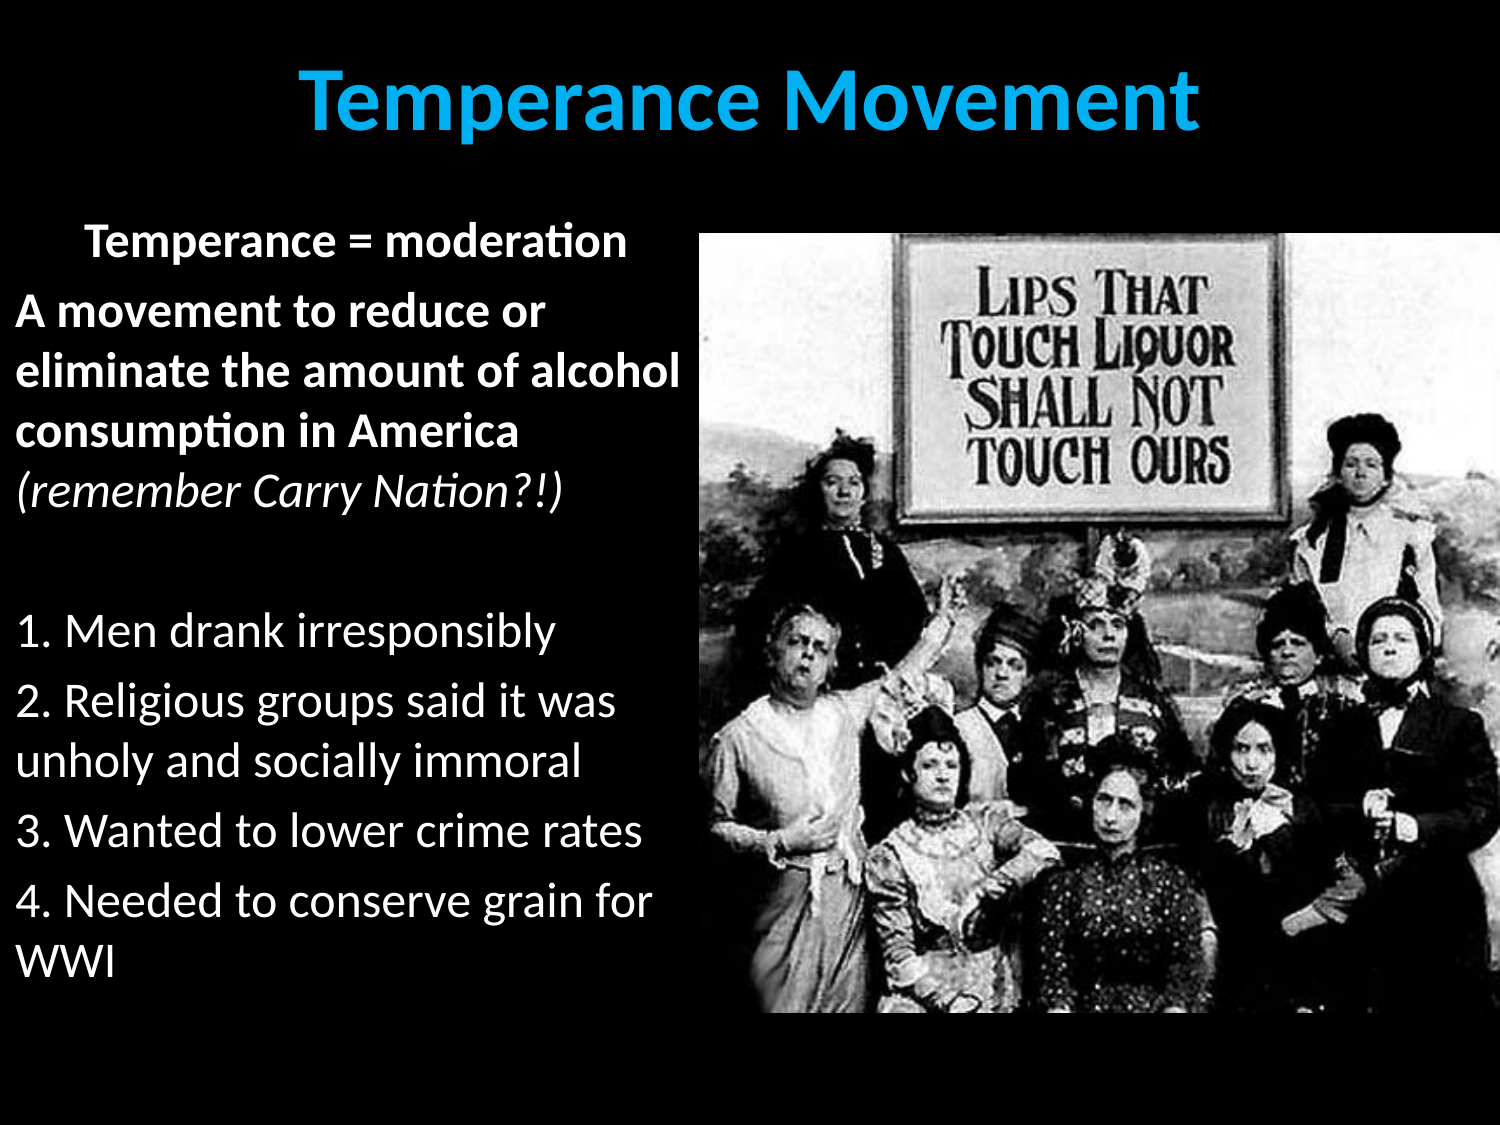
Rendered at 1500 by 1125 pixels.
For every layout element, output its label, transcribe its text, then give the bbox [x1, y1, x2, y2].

picture [699, 233, 1500, 1013]
list Temperance = moderation A movement to reduce or eliminate the amount of alcohol consumption in America (remember Carry Nation?!) 1. Men drank irresponsibly 2. Religious groups said it was unholy and socially immoral 3. Wanted to lower crime rates 4. Needed to conserve grain for WWI [0, 200, 713, 1125]
title Temperance Movement [75, 0, 1425, 188]
